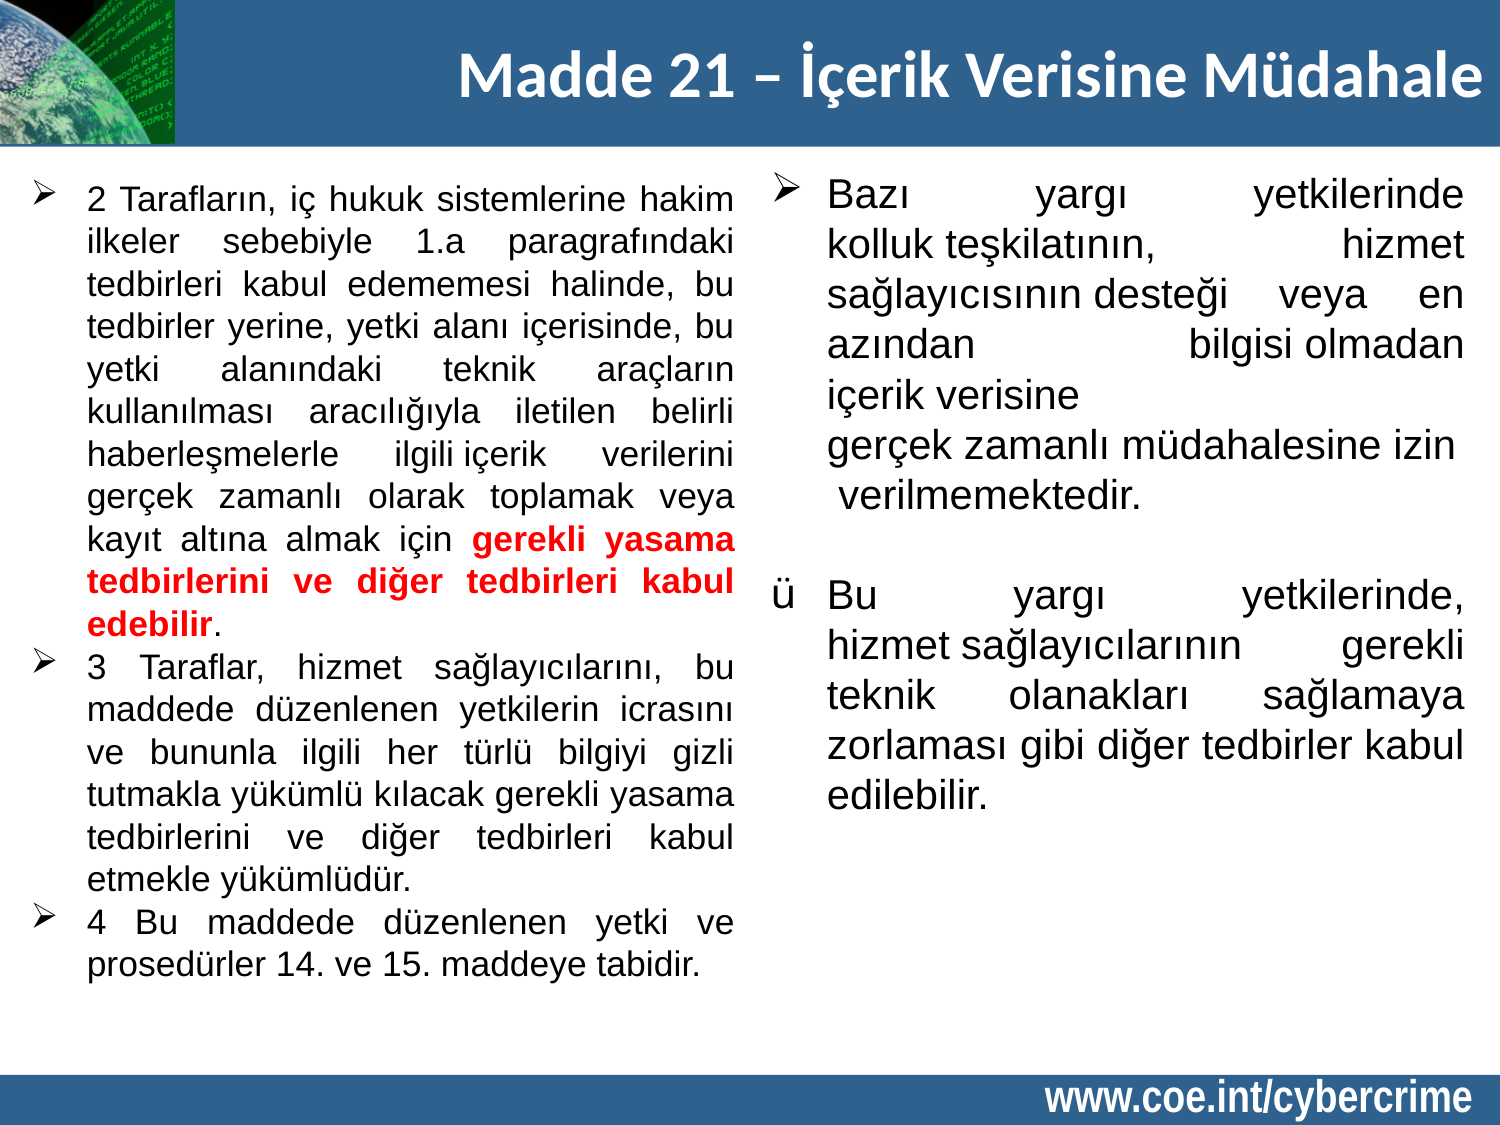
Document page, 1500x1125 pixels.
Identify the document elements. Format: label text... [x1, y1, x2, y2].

text_box Madde 21 – İçerik Verisine Müdahale [177, 0, 1500, 149]
text_box [0, 1073, 1030, 1125]
text_box 2 Tarafların, iç hukuk sistemlerine hakim ilkeler sebebiyle 1.a paragrafındaki tedbirleri kabul edememesi halinde, bu tedbirler yerine, yetki alanı içerisinde, bu yetki alanındaki teknik araçların kullanılması aracılığıyla iletilen belirli haberleşmelerle ilgili içerik verilerini gerçek zamanlı olarak toplamak veya kayıt altına almak için gerekli yasama tedbirlerini ve diğer tedbirleri kabul edebilir. 3 Taraflar, hizmet sağlayıcılarını, bu maddede düzenlenen yetkilerin icrasını ve bununla ilgili her türlü bilgiyi gizli tutmakla yükümlü kılacak gerekli yasama tedbirlerini ve diğer tedbirleri kabul etmekle yükümlüdür. 4 Bu maddede düzenlenen yetki ve prosedürler 14. ve 15. maddeye tabidir. [15, 168, 750, 992]
text_box Bazı yargı yetkilerinde kolluk teşkilatının, hizmet sağlayıcısının desteği veya en azından bilgisi olmadan içerik verisine gerçek zamanlı müdahalesine izin verilmemektedir. Bu yargı yetkilerinde, hizmet sağlayıcılarının gerekli teknik olanakları sağlamaya zorlaması gibi diğer tedbirler kabul edilebilir. [755, 159, 1480, 876]
picture [0, 0, 175, 144]
text_box www.coe.int/cybercrime [1030, 1059, 1500, 1125]
